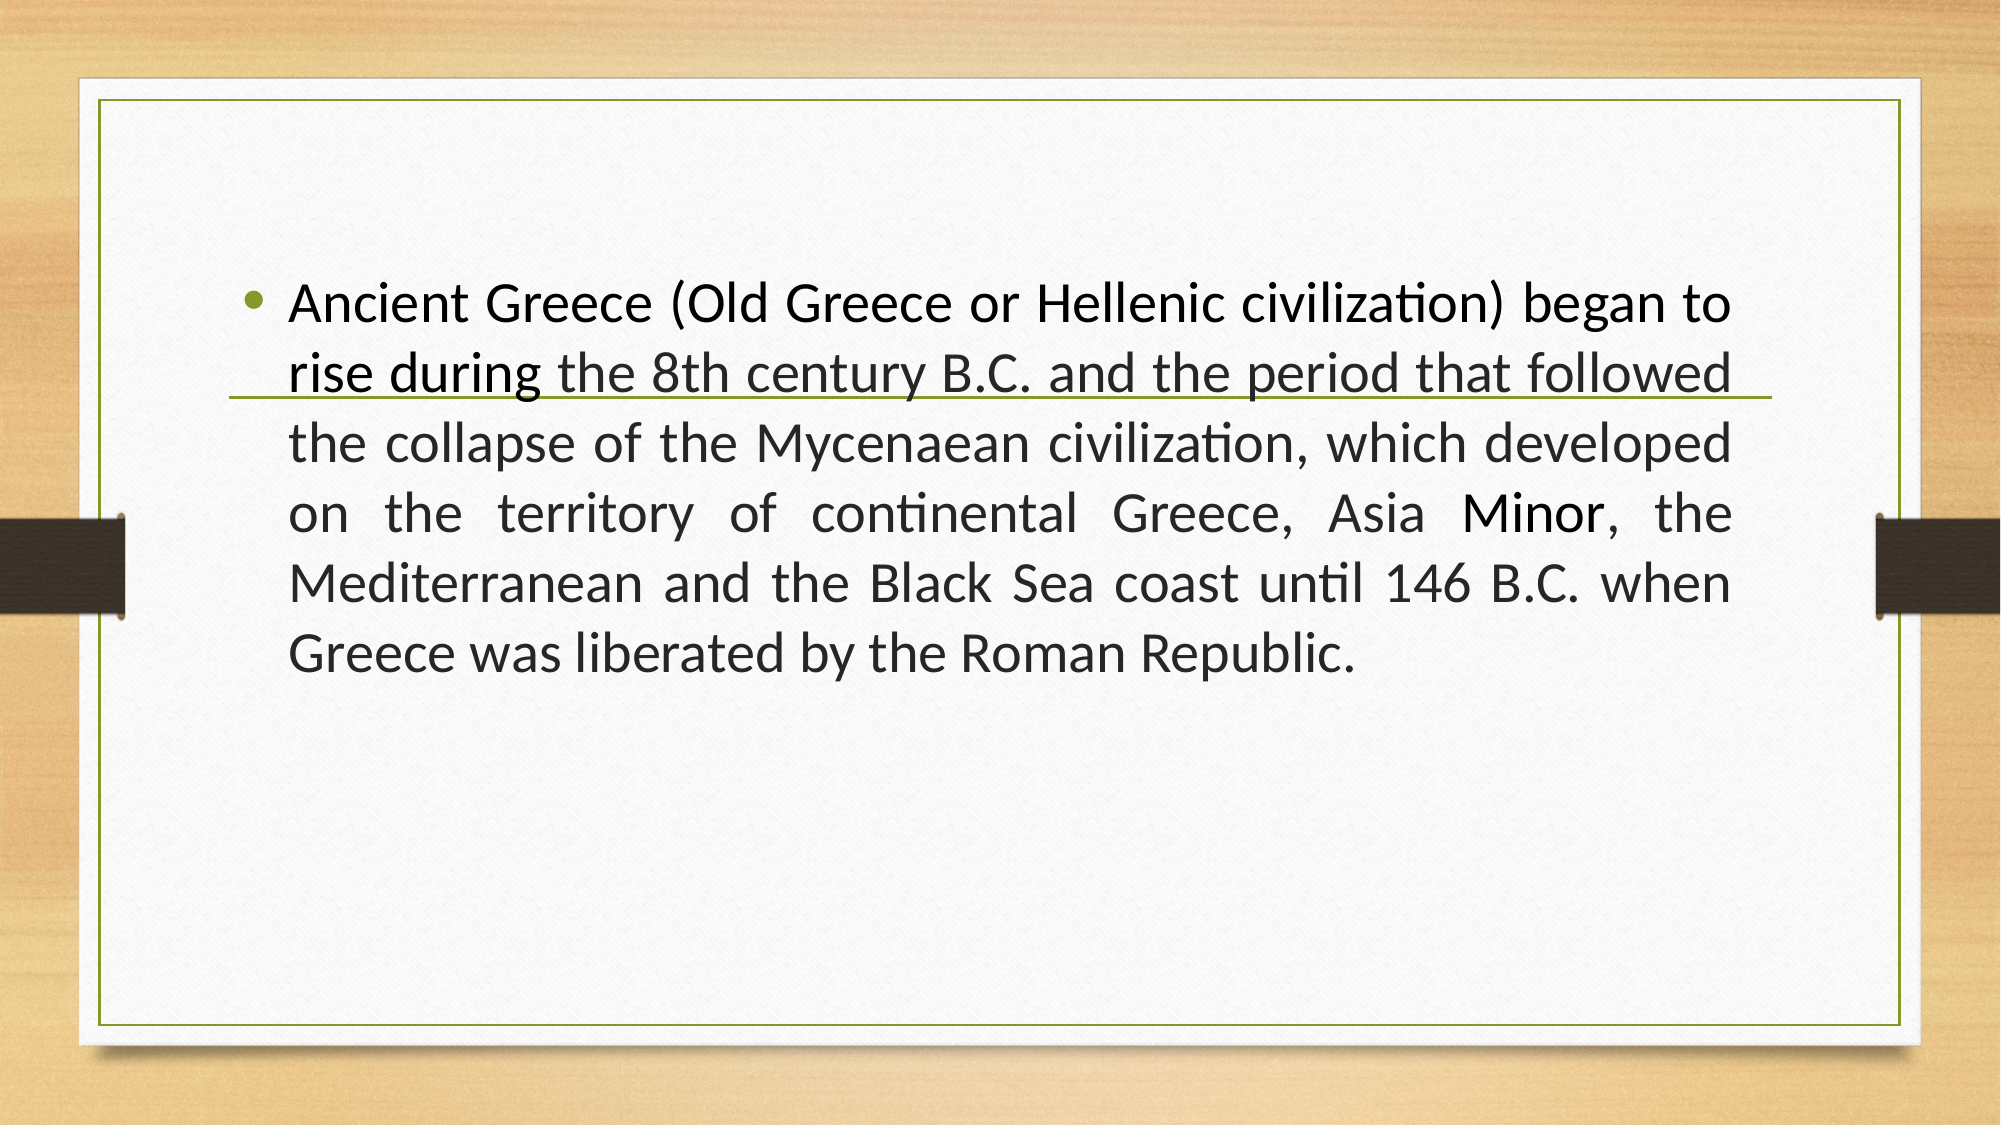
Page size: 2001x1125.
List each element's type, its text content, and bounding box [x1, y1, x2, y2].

list Ancient Greece (Old Greece or Hellenic civilization) began to rise during the 8th century B.C. and the period that followed the collapse of the Mycenaean civilization, which developed on the territory of continental Greece, Asia Minor, the Mediterranean and the Black Sea coast until 146 B.C. when Greece was liberated by the Roman Republic. [227, 257, 1749, 941]
picture [0, 0, 2001, 1125]
